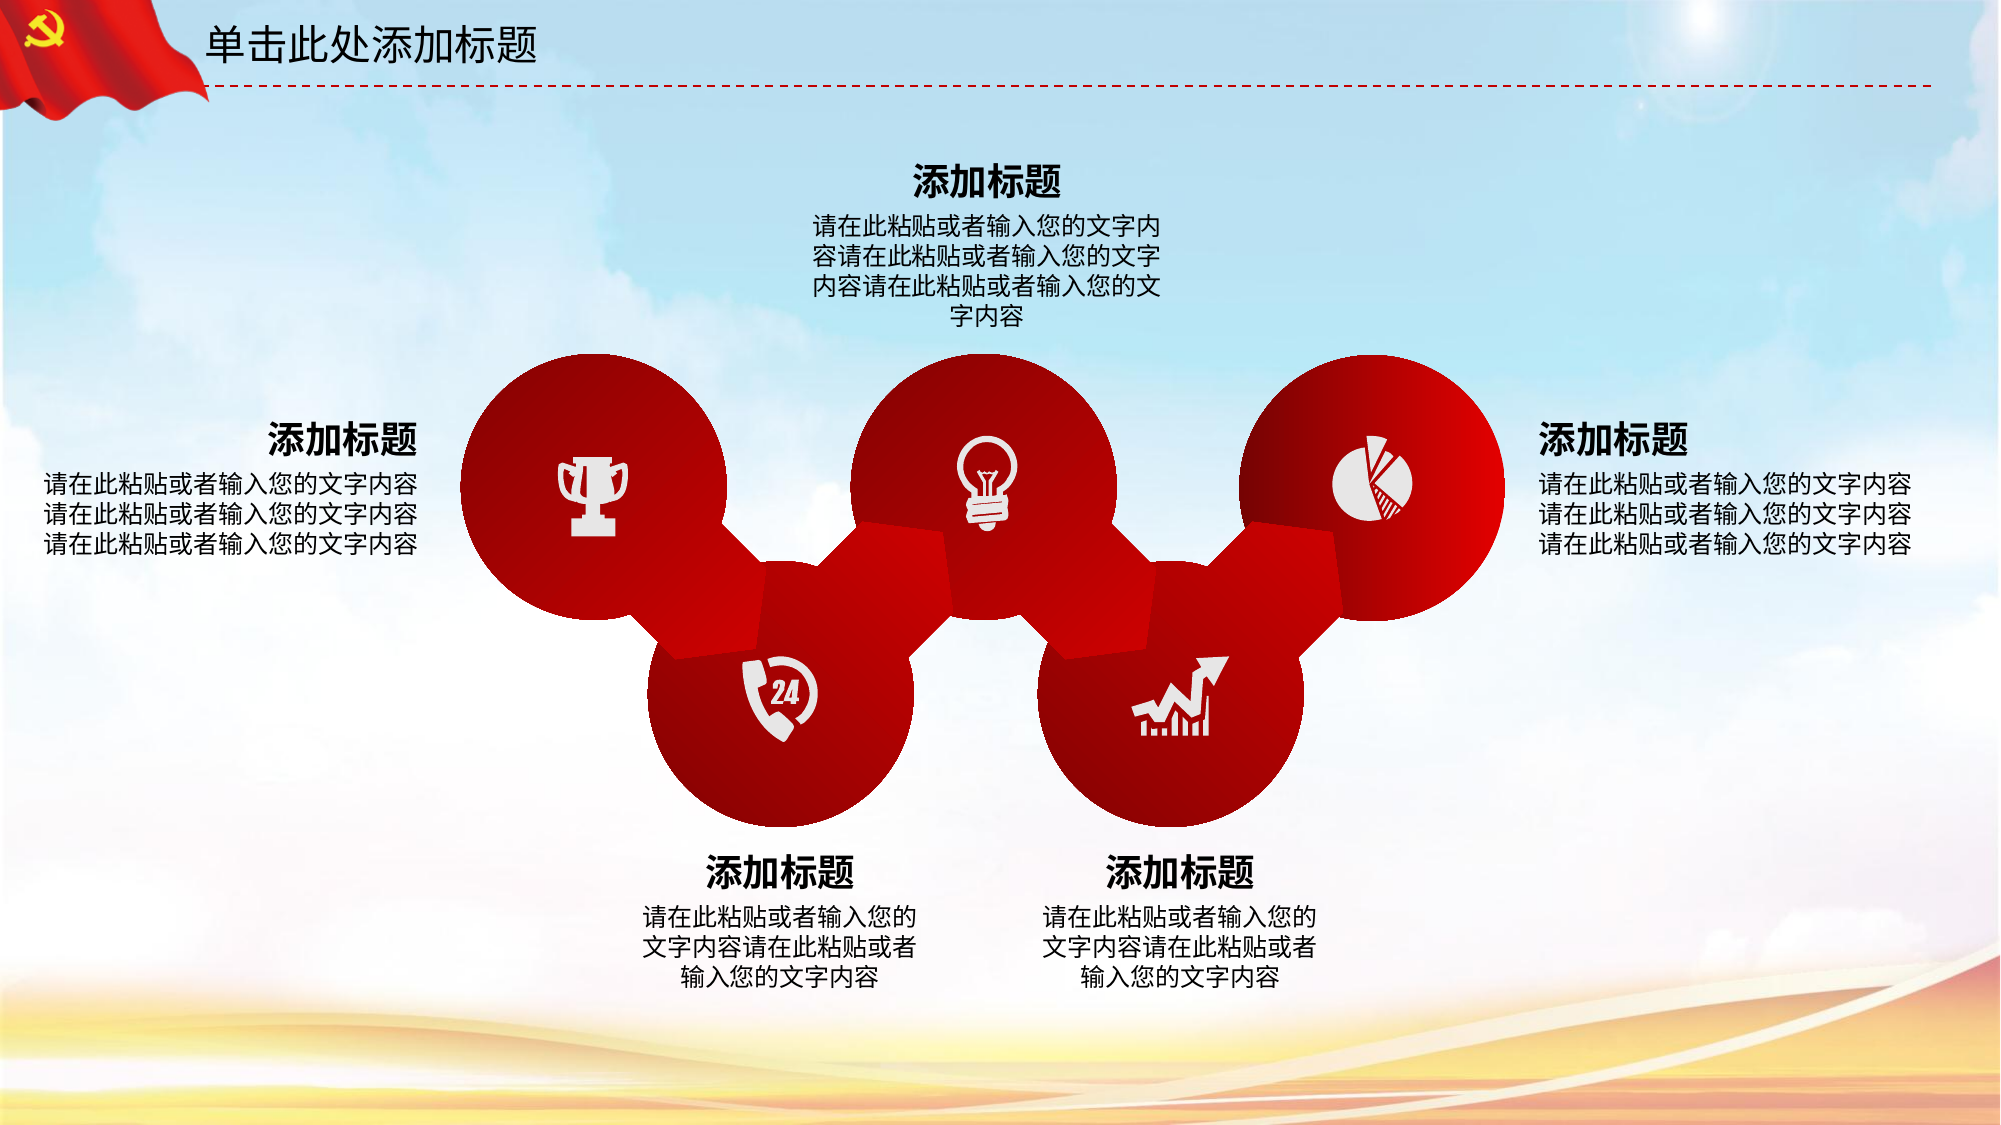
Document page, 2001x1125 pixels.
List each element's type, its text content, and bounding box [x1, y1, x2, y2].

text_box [25, 408, 434, 567]
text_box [1239, 355, 1506, 621]
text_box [633, 527, 996, 794]
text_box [786, 150, 1188, 339]
picture [0, 0, 2001, 1125]
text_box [884, 340, 1151, 702]
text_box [1023, 527, 1386, 794]
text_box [619, 841, 941, 1000]
title 单击此处添加标题 [222, 7, 583, 86]
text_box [1020, 841, 1341, 1000]
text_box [1523, 408, 1932, 567]
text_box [494, 340, 761, 702]
